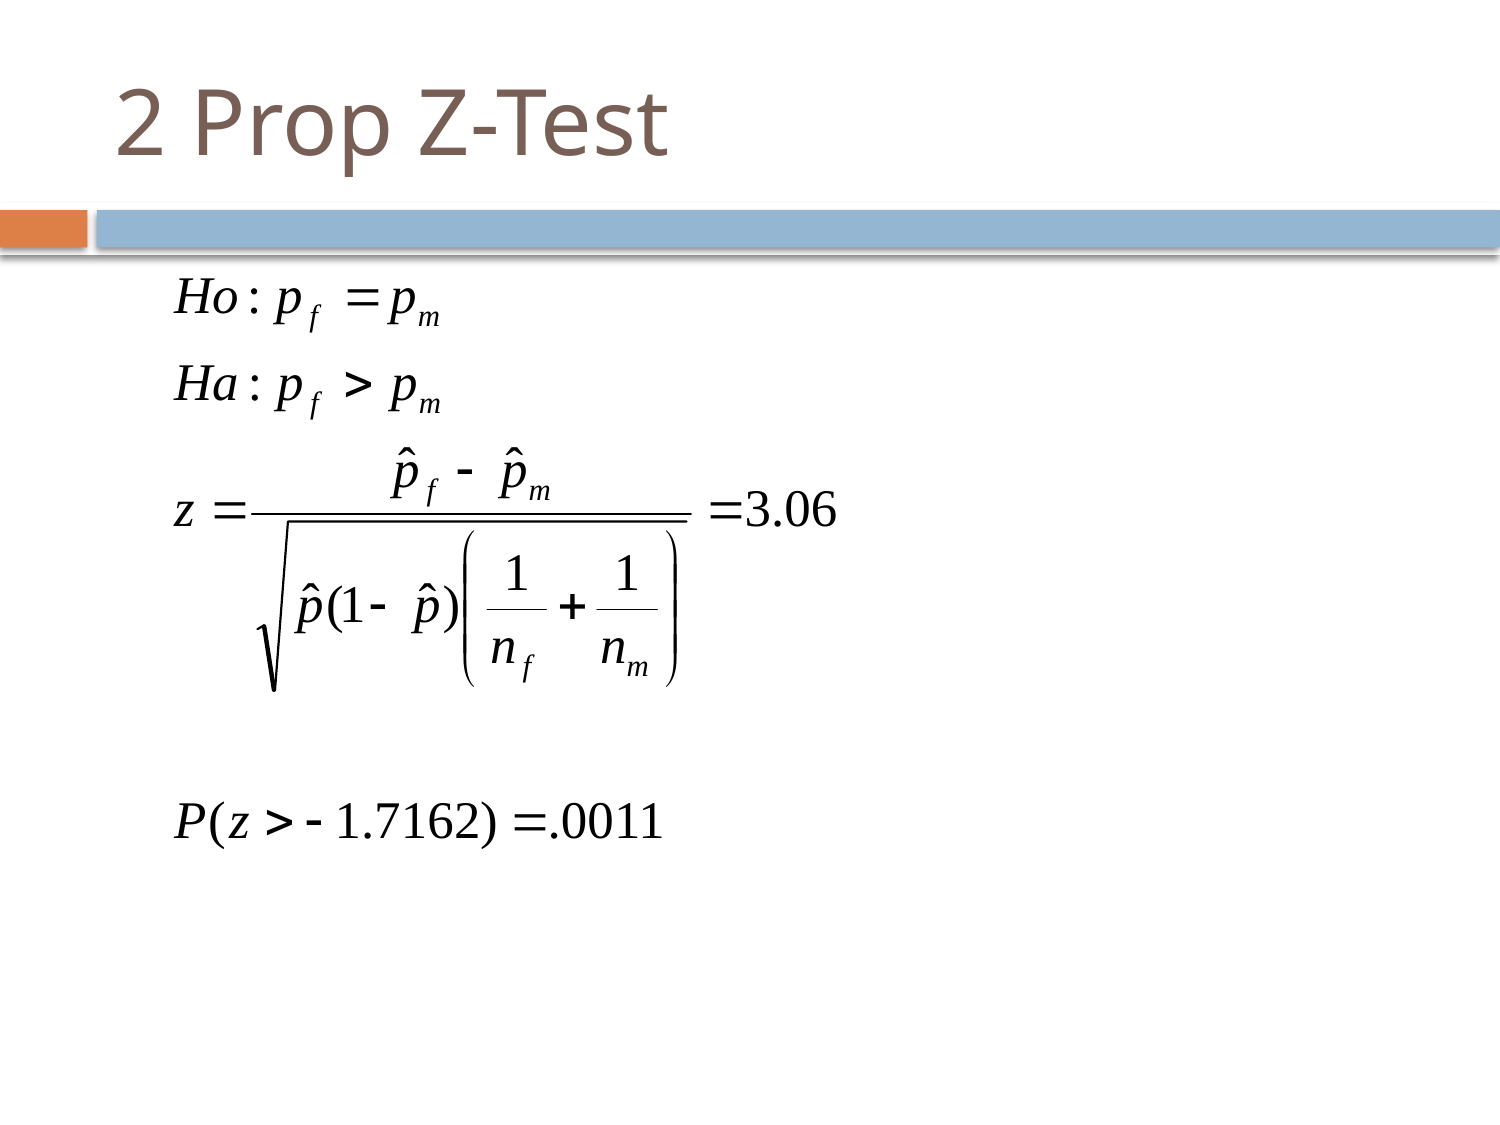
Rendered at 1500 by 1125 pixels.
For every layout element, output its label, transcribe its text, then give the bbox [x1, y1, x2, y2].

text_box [164, 262, 848, 863]
title 2 Prop Z-Test [99, 37, 1438, 200]
